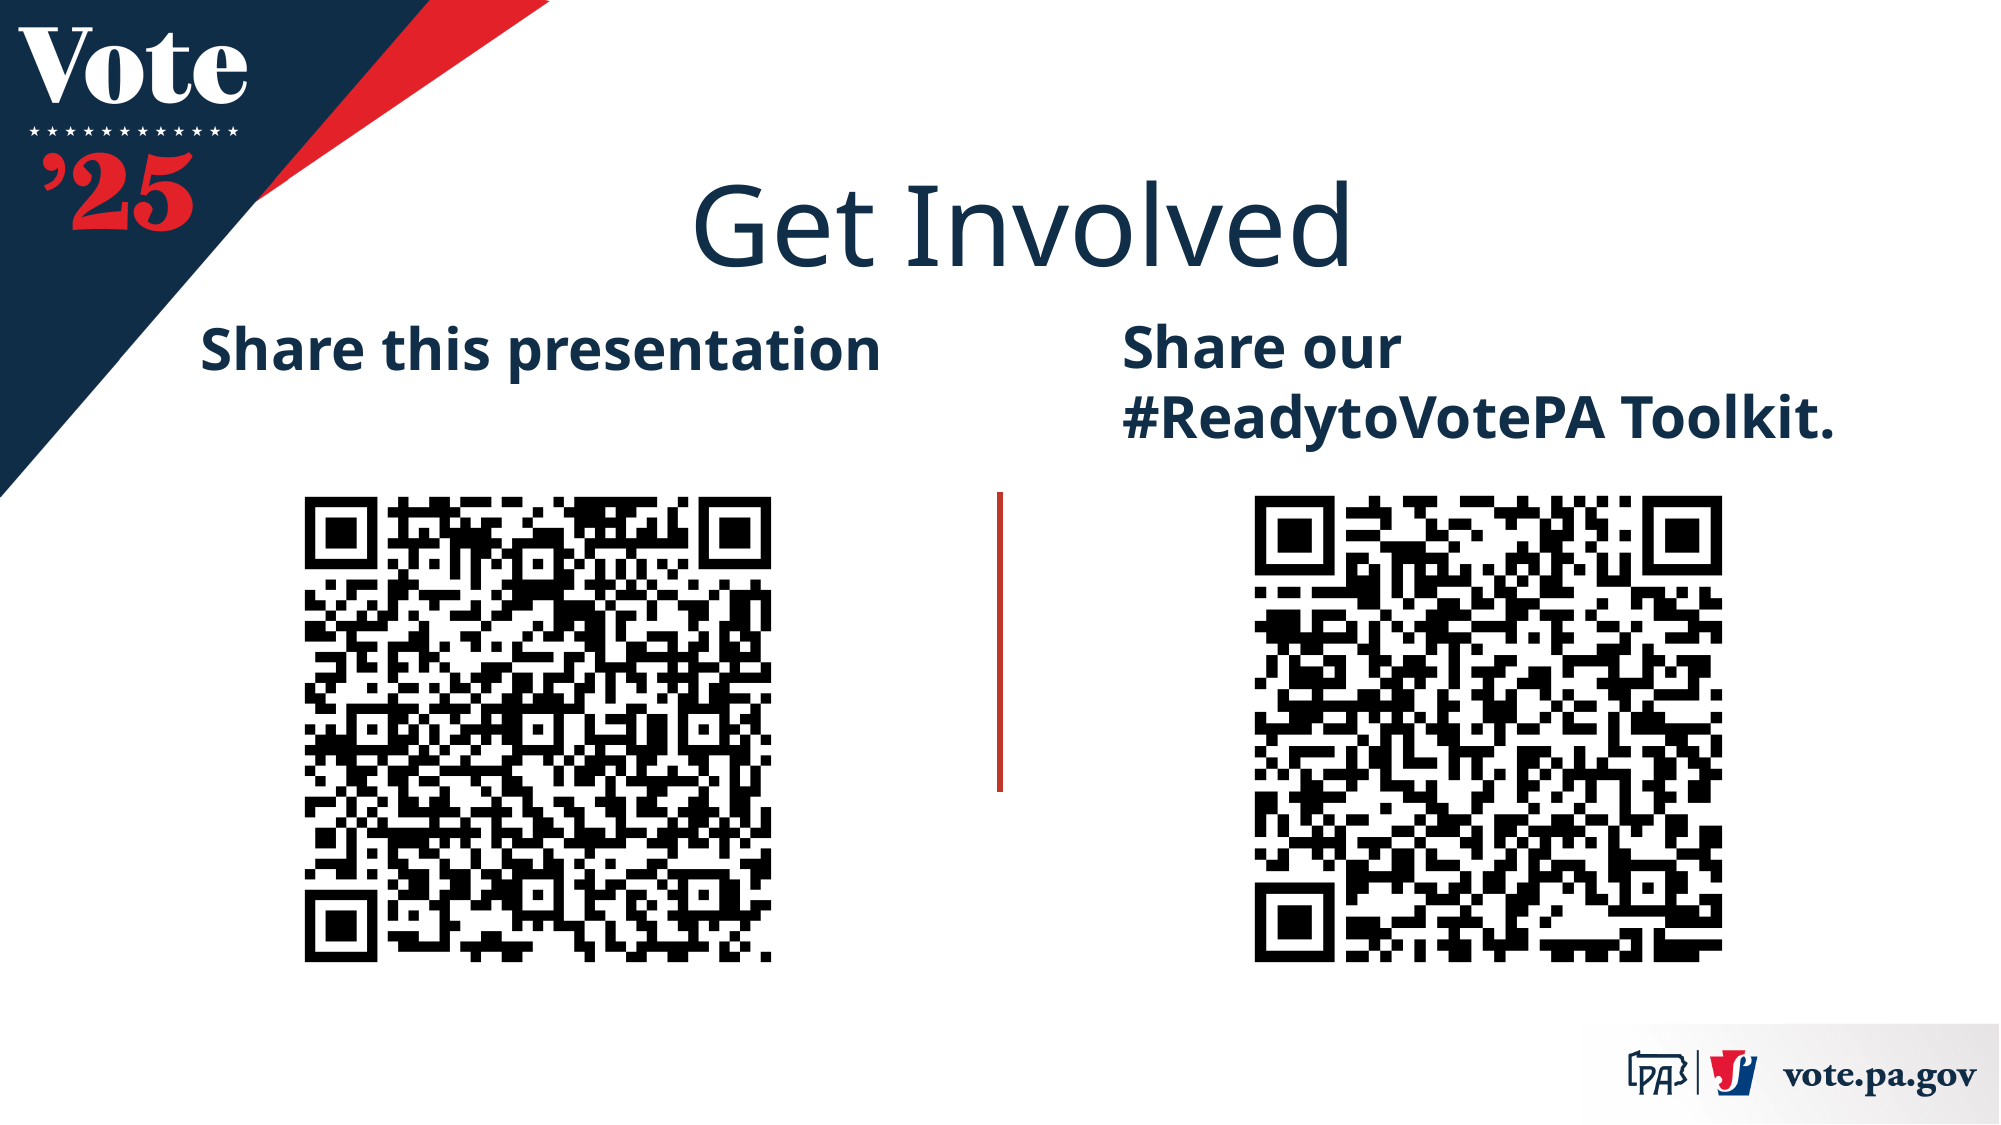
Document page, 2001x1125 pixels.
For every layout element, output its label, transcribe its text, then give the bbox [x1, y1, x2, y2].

picture [0, 0, 797, 989]
picture [1230, 471, 2000, 1125]
text_box Share this presentation [186, 304, 920, 390]
text_box Get Involved [588, 161, 1458, 274]
text_box Share our #ReadytoVotePA Toolkit. [1107, 302, 1858, 458]
